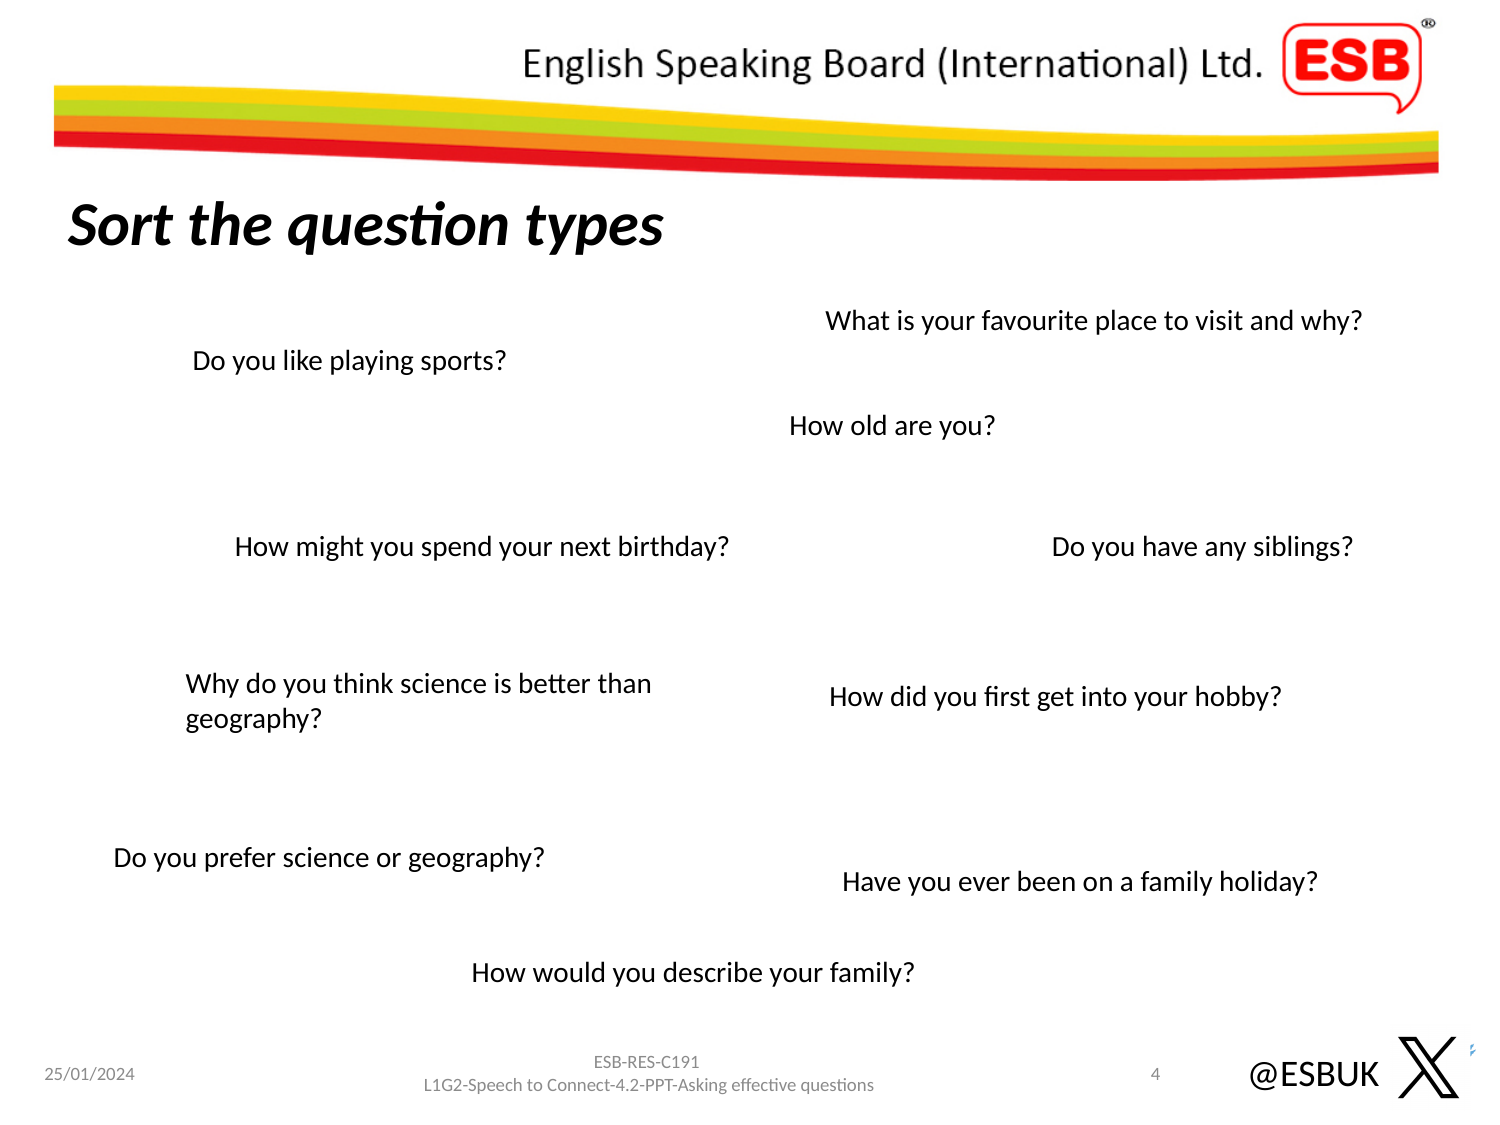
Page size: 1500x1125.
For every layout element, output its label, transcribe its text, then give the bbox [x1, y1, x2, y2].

text_box Have you ever been on a family holiday? [827, 854, 1388, 905]
text_box How old are you? [774, 398, 1108, 449]
picture [1390, 1024, 1476, 1111]
footer ESB-RES-C191 L1G2-Speech to Connect-4.2-PPT-Asking effective questions [395, 1042, 902, 1103]
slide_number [29, 1042, 367, 1103]
text_box Do you have any siblings? [1037, 520, 1486, 570]
text_box Why do you think science is better than geography? [170, 656, 757, 742]
text_box How would you describe your family? [456, 946, 1043, 996]
text_box Do you like playing sports? [177, 333, 649, 384]
text_box How might you spend your next birthday? [219, 519, 757, 570]
text_box Do you prefer science or geography? [98, 830, 628, 881]
text_box How did you first get into your hobby? [814, 669, 1401, 720]
picture [0, 0, 1500, 189]
title Sort the question types [53, 183, 1347, 267]
slide_number 4 [930, 1042, 1176, 1103]
text_box What is your favourite place to visit and why? [810, 293, 1397, 344]
